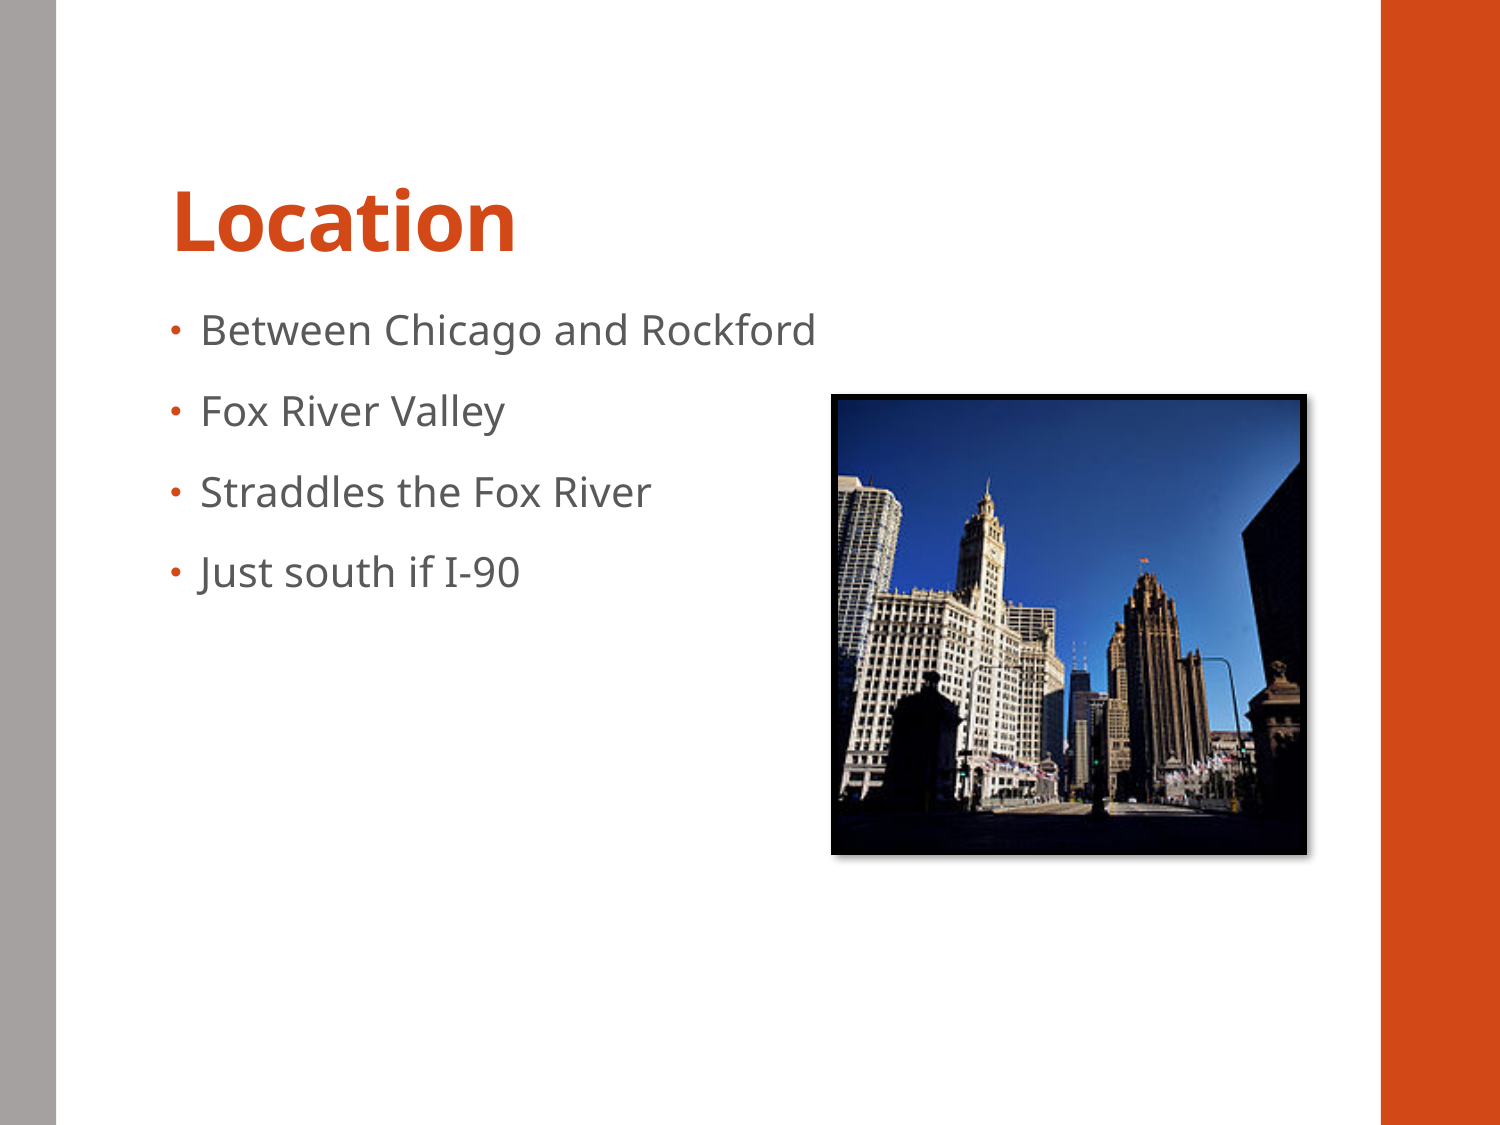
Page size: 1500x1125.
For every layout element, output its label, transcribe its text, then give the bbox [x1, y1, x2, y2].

title Location [155, 60, 1348, 278]
list Between Chicago and Rockford Fox River Valley Straddles the Fox River Just south if I-90 [155, 299, 1213, 1014]
picture [837, 399, 1301, 849]
